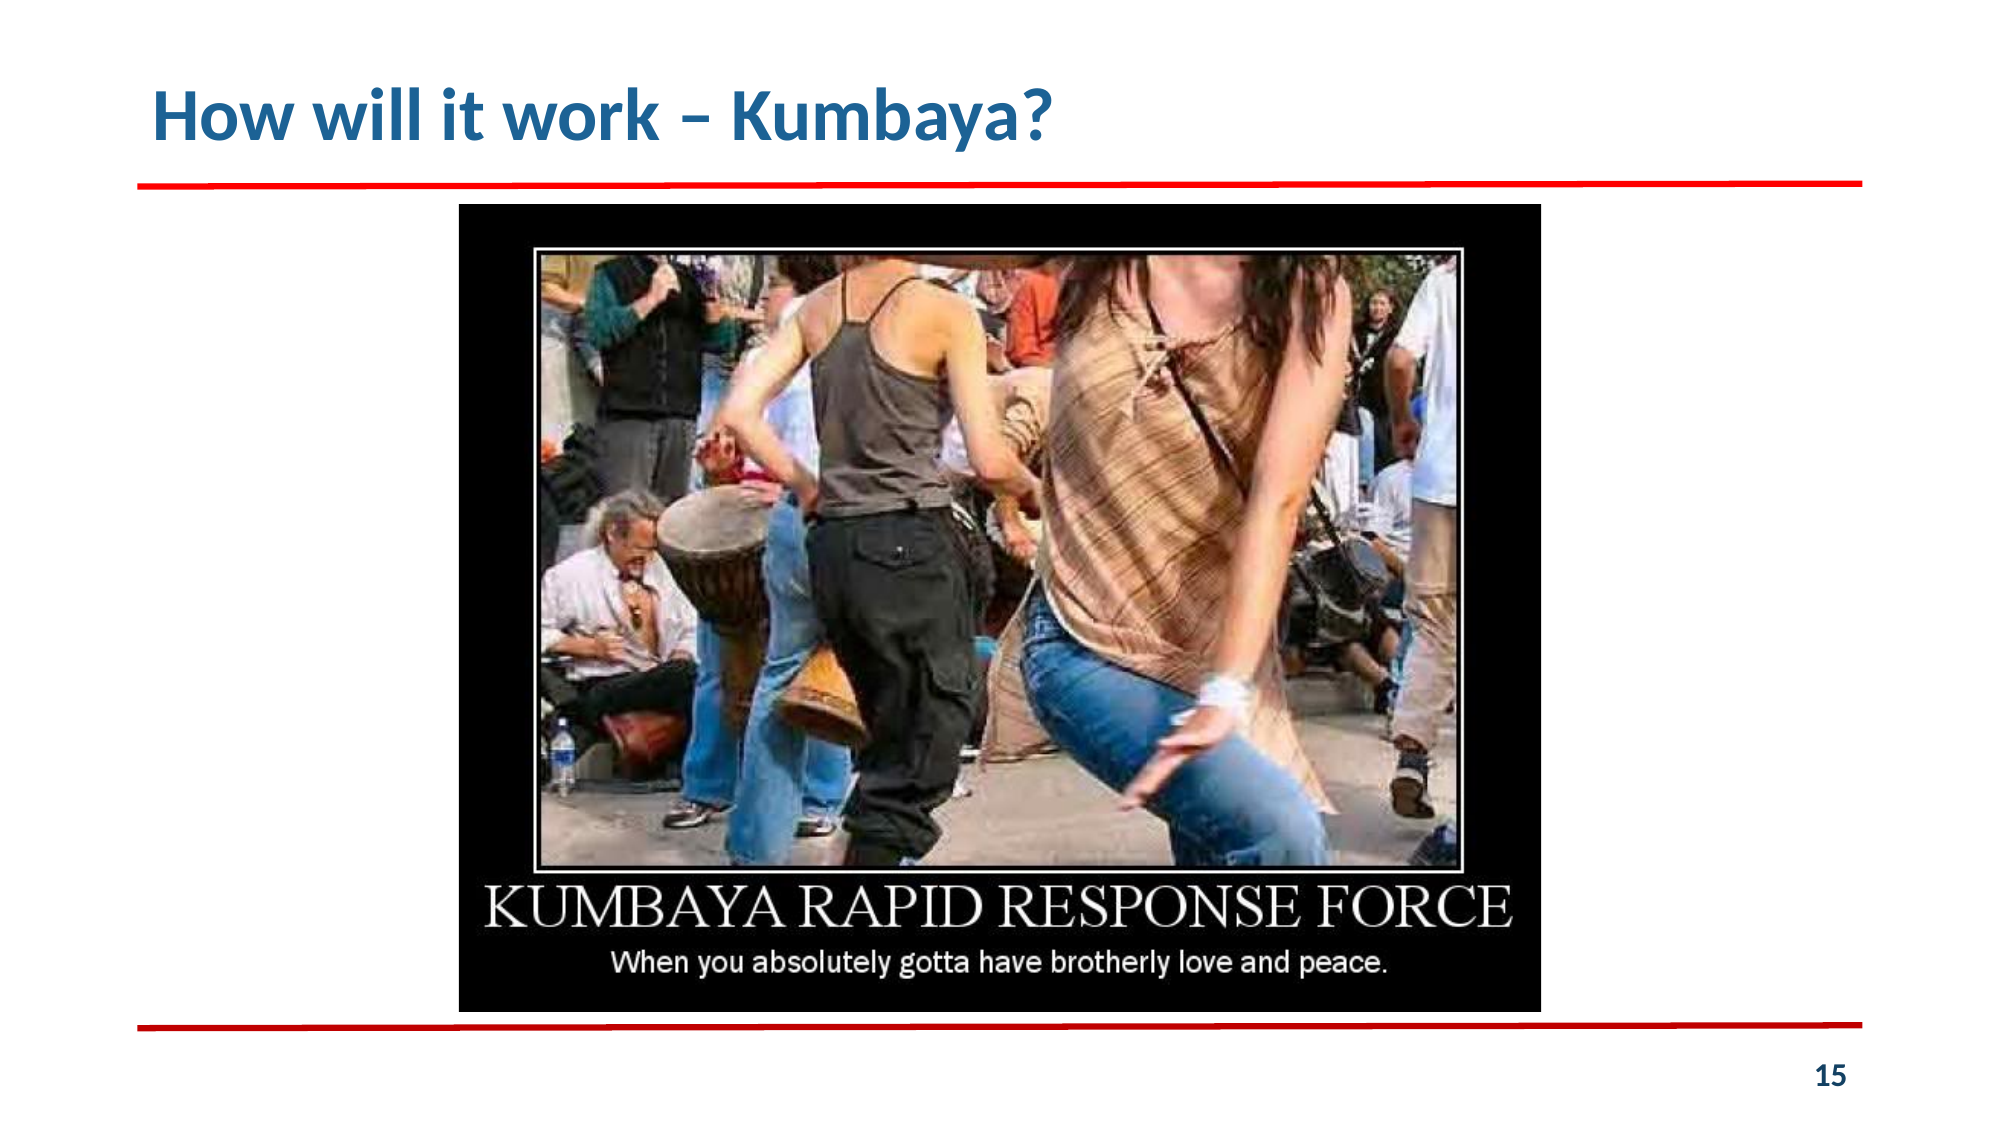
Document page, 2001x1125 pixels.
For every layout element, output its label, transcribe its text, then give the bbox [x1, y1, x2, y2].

picture [458, 204, 1542, 1013]
slide_number 15 [1412, 1042, 1863, 1103]
title How will it work – Kumbaya? [137, 59, 1863, 172]
